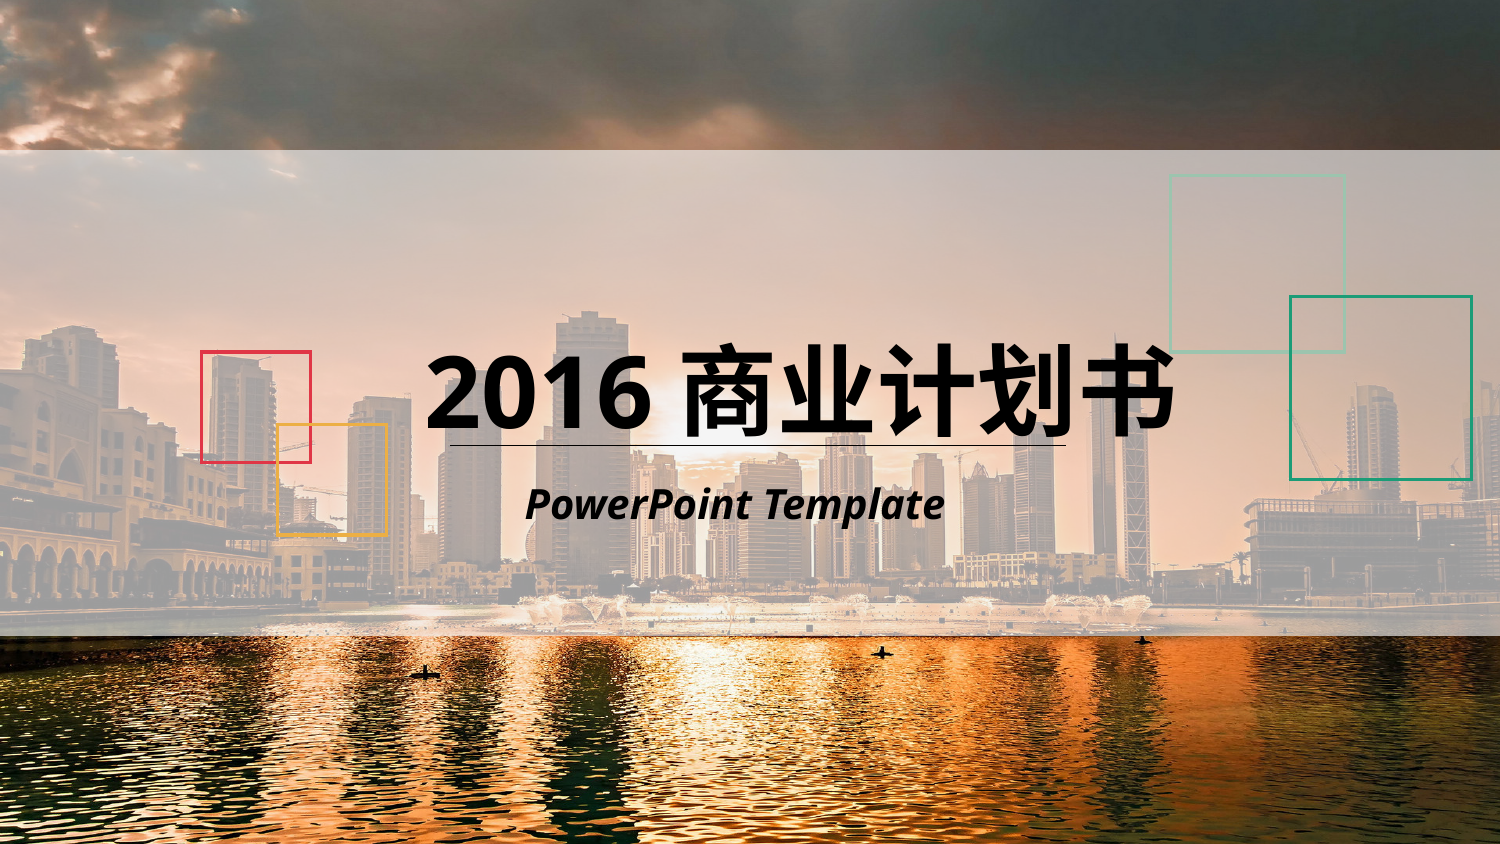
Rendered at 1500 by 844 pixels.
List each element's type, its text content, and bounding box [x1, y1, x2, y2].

text_box PowerPoint Template [509, 456, 1012, 536]
picture [0, 636, 1500, 844]
picture [0, 0, 1500, 150]
text_box [0, 150, 1500, 636]
text_box 2016商业计划书 [409, 321, 1164, 456]
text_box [201, 351, 387, 536]
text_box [1169, 175, 1472, 481]
